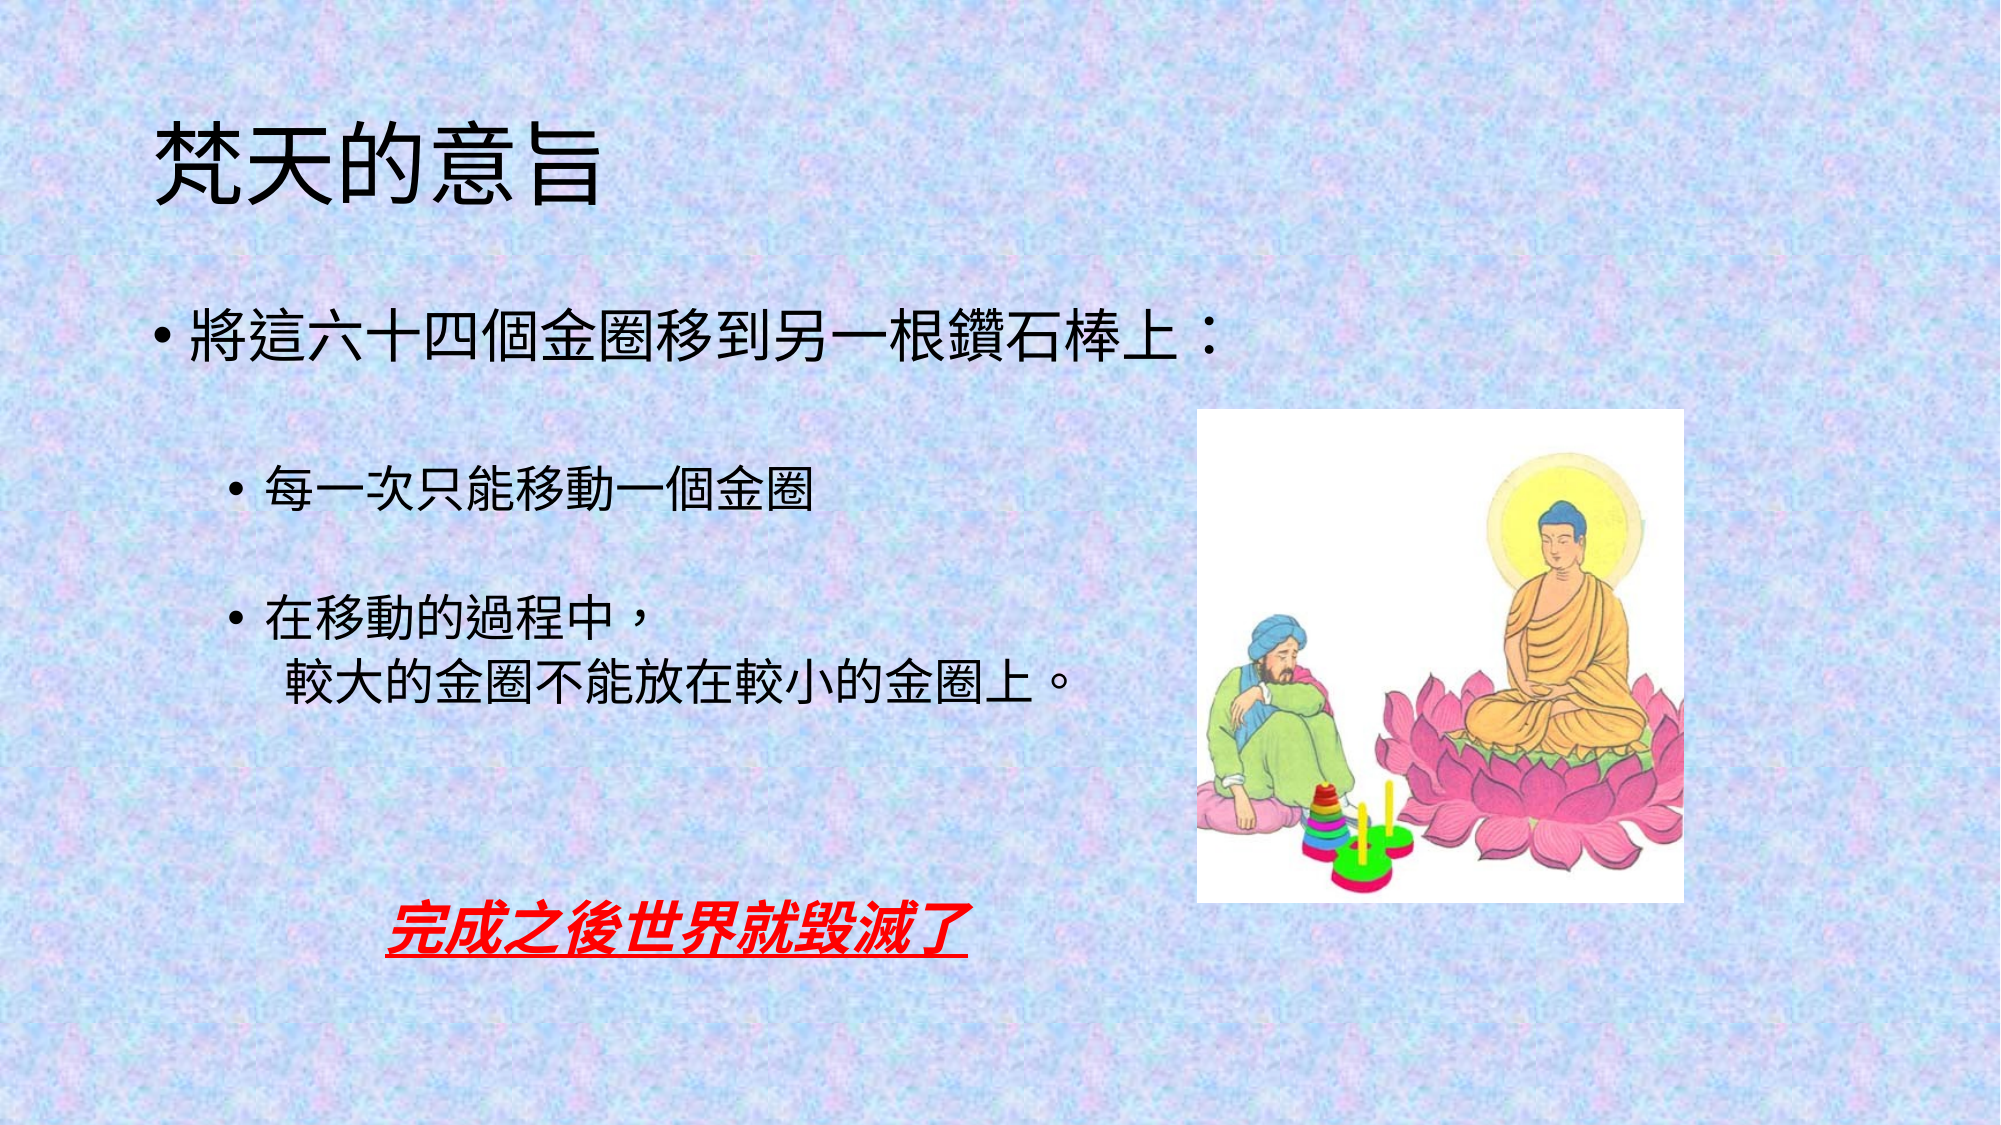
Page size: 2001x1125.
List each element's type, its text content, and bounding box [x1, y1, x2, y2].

title 梵天的意旨 [137, 59, 1863, 278]
list 將這六十四個金圈移到另一根鑽石棒上： 每一次只能移動一個金圈 在移動的過程中， 較大的金圈不能放在較小的金圈上。 完成之後世界就毀滅了 [137, 299, 1863, 1014]
picture [0, 0, 2001, 1125]
